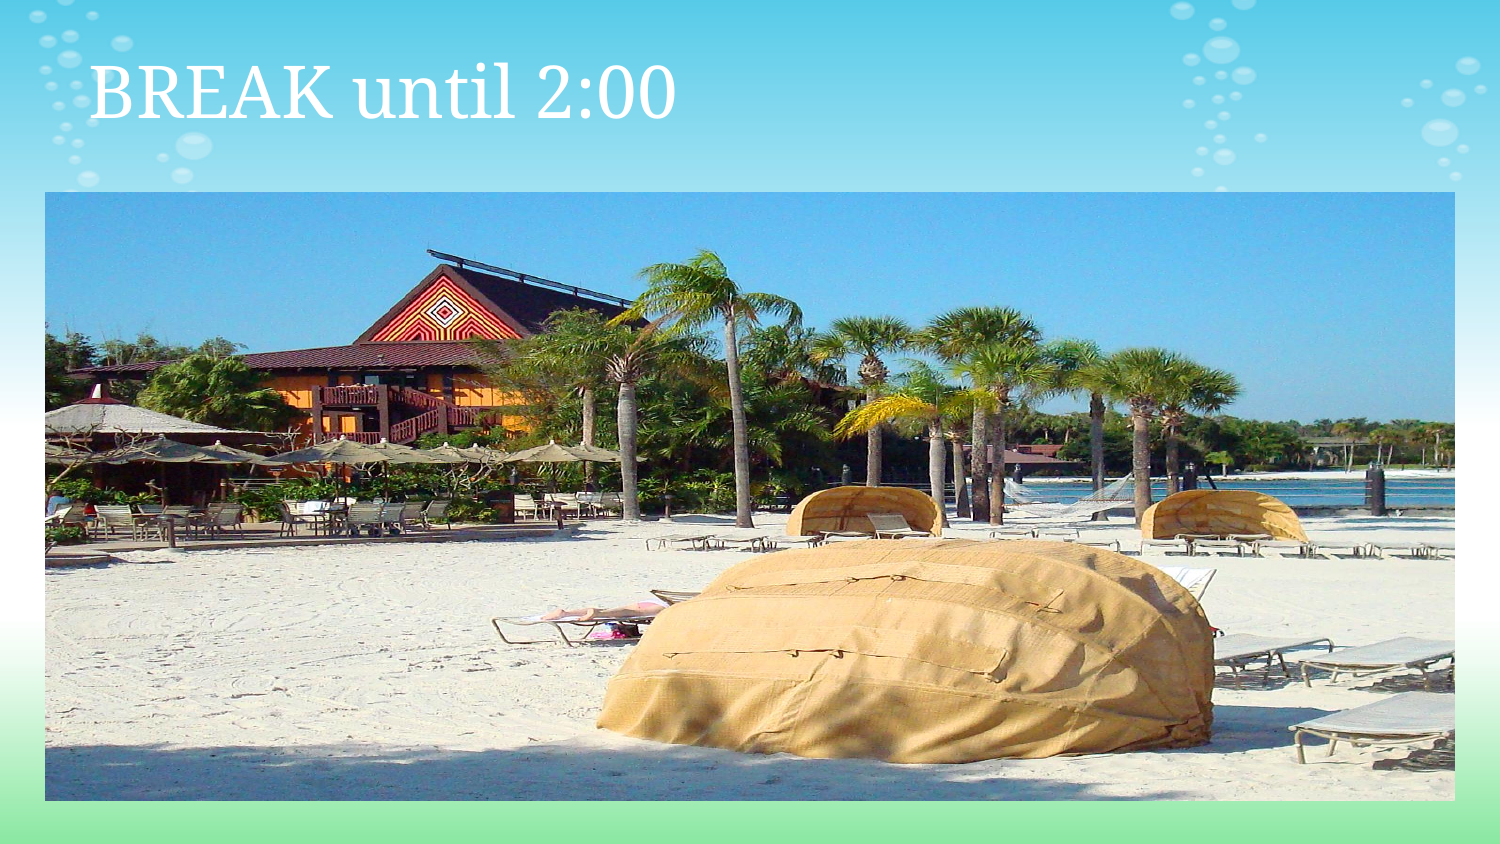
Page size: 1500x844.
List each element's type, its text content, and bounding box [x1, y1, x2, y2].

picture [0, 0, 1500, 844]
title BREAK until 2:00 [45, 33, 1455, 135]
